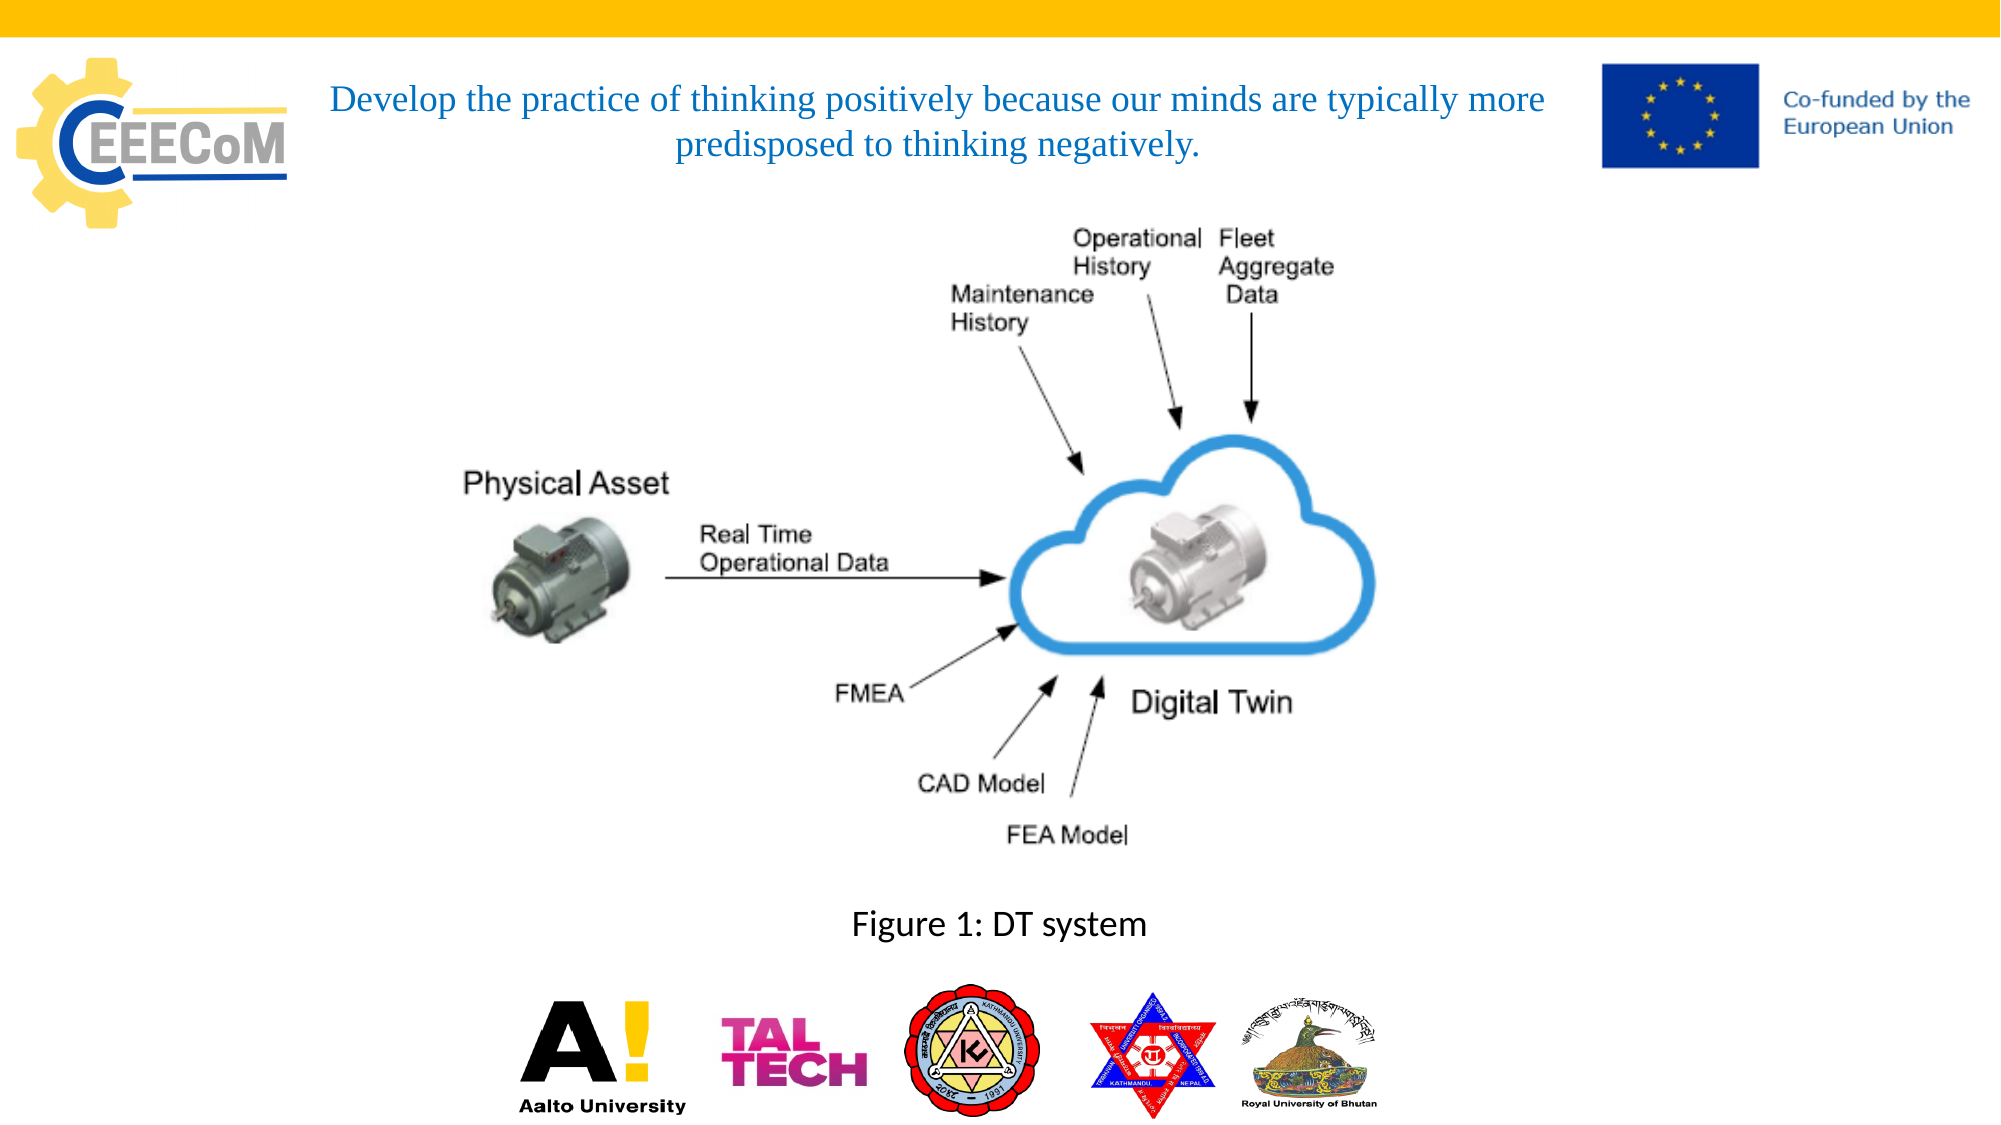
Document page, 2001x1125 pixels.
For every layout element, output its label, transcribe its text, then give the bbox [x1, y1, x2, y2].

picture [512, 984, 1382, 1125]
picture [1595, 46, 2000, 181]
picture [383, 204, 1505, 888]
picture [11, 50, 299, 237]
text_box Figure 1: DT system [837, 896, 1163, 951]
title Develop the practice of thinking positively because our minds are typically more predisposed to thinking negatively. [312, 37, 1565, 201]
